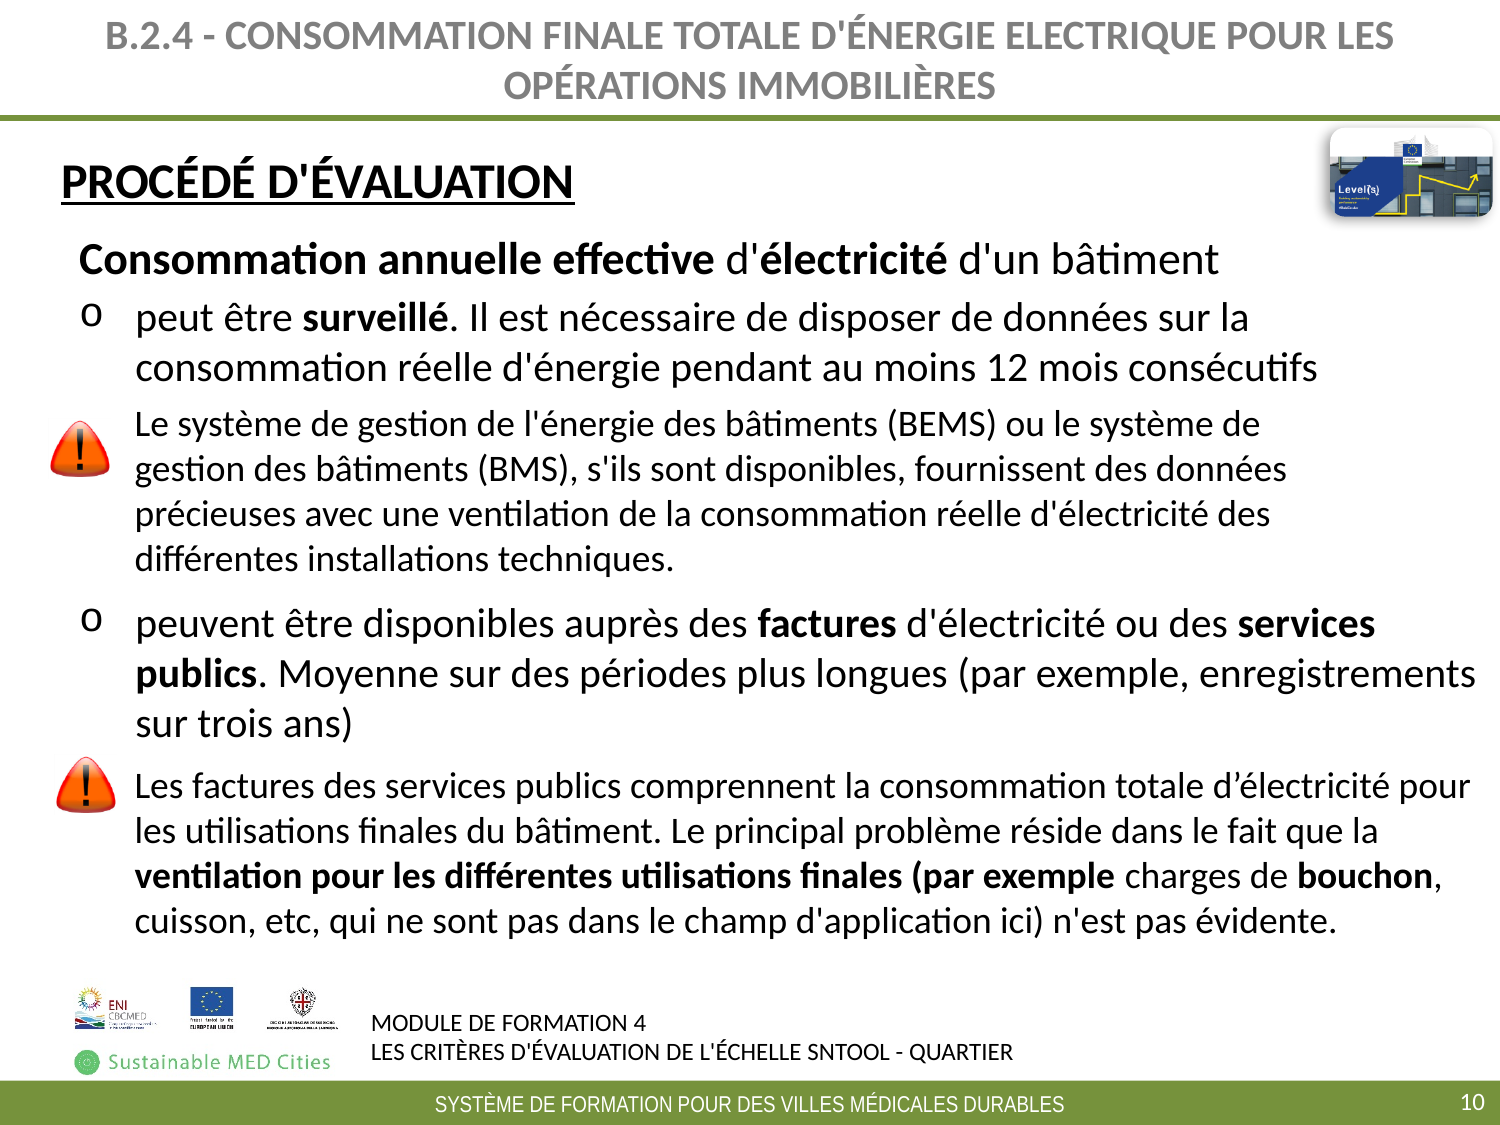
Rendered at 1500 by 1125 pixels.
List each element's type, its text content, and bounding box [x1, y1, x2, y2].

title B.2.4 - CONSOMMATION FINALE TOTALE D'ÉNERGIE ELECTRIQUE POUR LES OPÉRATIONS IMMOBILIÈRES [0, 0, 1500, 117]
text_box Les factures des services publics comprennent la consommation totale d’électricité pour les utilisations finales du bâtiment. Le principal problème réside dans le fait que la ventilation pour les différentes utilisations finales (par exemple charges de bouchon, cuisson, etc, qui ne sont pas dans le champ d'application ici) n'est pas évidente. [119, 753, 1500, 949]
picture [47, 418, 111, 480]
text_box Consommation annuelle effective d'électricité d'un bâtiment peut être surveillé. Il est nécessaire de disposer de données sur la consommation réelle d'énergie pendant au moins 12 mois consécutifs peuvent être disponibles auprès des factures d'électricité ou des services publics. Moyenne sur des périodes plus longues (par exemple, enregistrements sur trois ans) [64, 221, 1500, 628]
list PROCÉDÉ D'ÉVALUATION [46, 140, 1108, 224]
picture [53, 753, 117, 815]
picture [62, 978, 356, 1080]
text_box Le système de gestion de l'énergie des bâtiments (BEMS) ou le système de gestion des bâtiments (BMS), s'ils sont disponibles, fournissent des données précieuses avec une ventilation de la consommation réelle d'électricité des différentes installations techniques. [119, 391, 1385, 587]
slide_number ‹#› [1149, 1074, 1500, 1125]
picture [1329, 127, 1493, 217]
